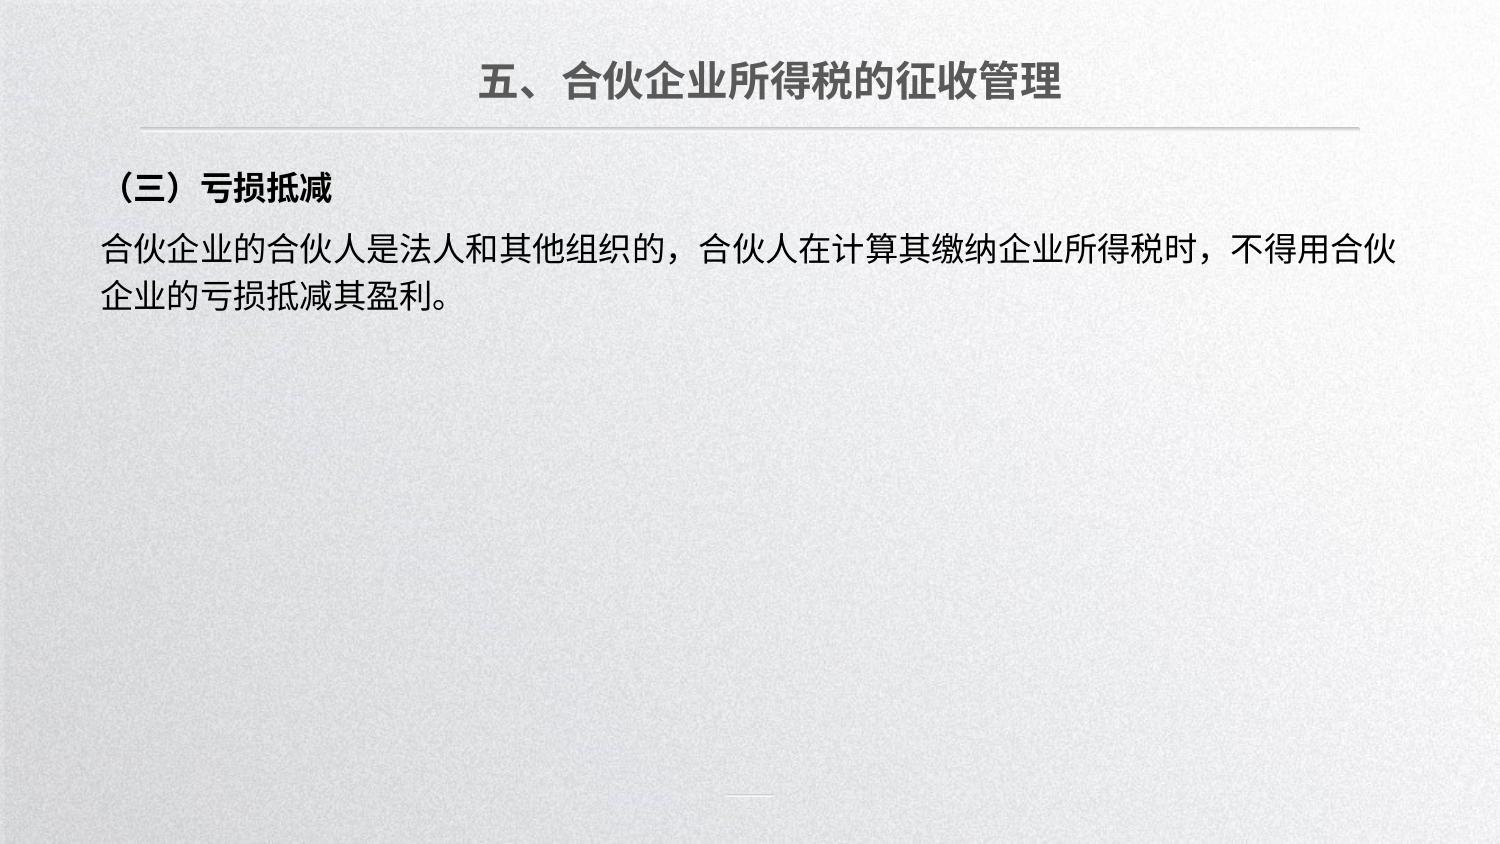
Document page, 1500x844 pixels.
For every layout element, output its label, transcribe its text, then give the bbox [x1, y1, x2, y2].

text_box 五、合伙企业所得税的征收管理 [459, 49, 1080, 111]
text_box （三）亏损抵减 合伙企业的合伙人是法人和其他组织的，合伙人在计算其缴纳企业所得税时，不得用合伙企业的亏损抵减其盈利。 [100, 159, 1400, 316]
picture [0, 0, 1500, 844]
